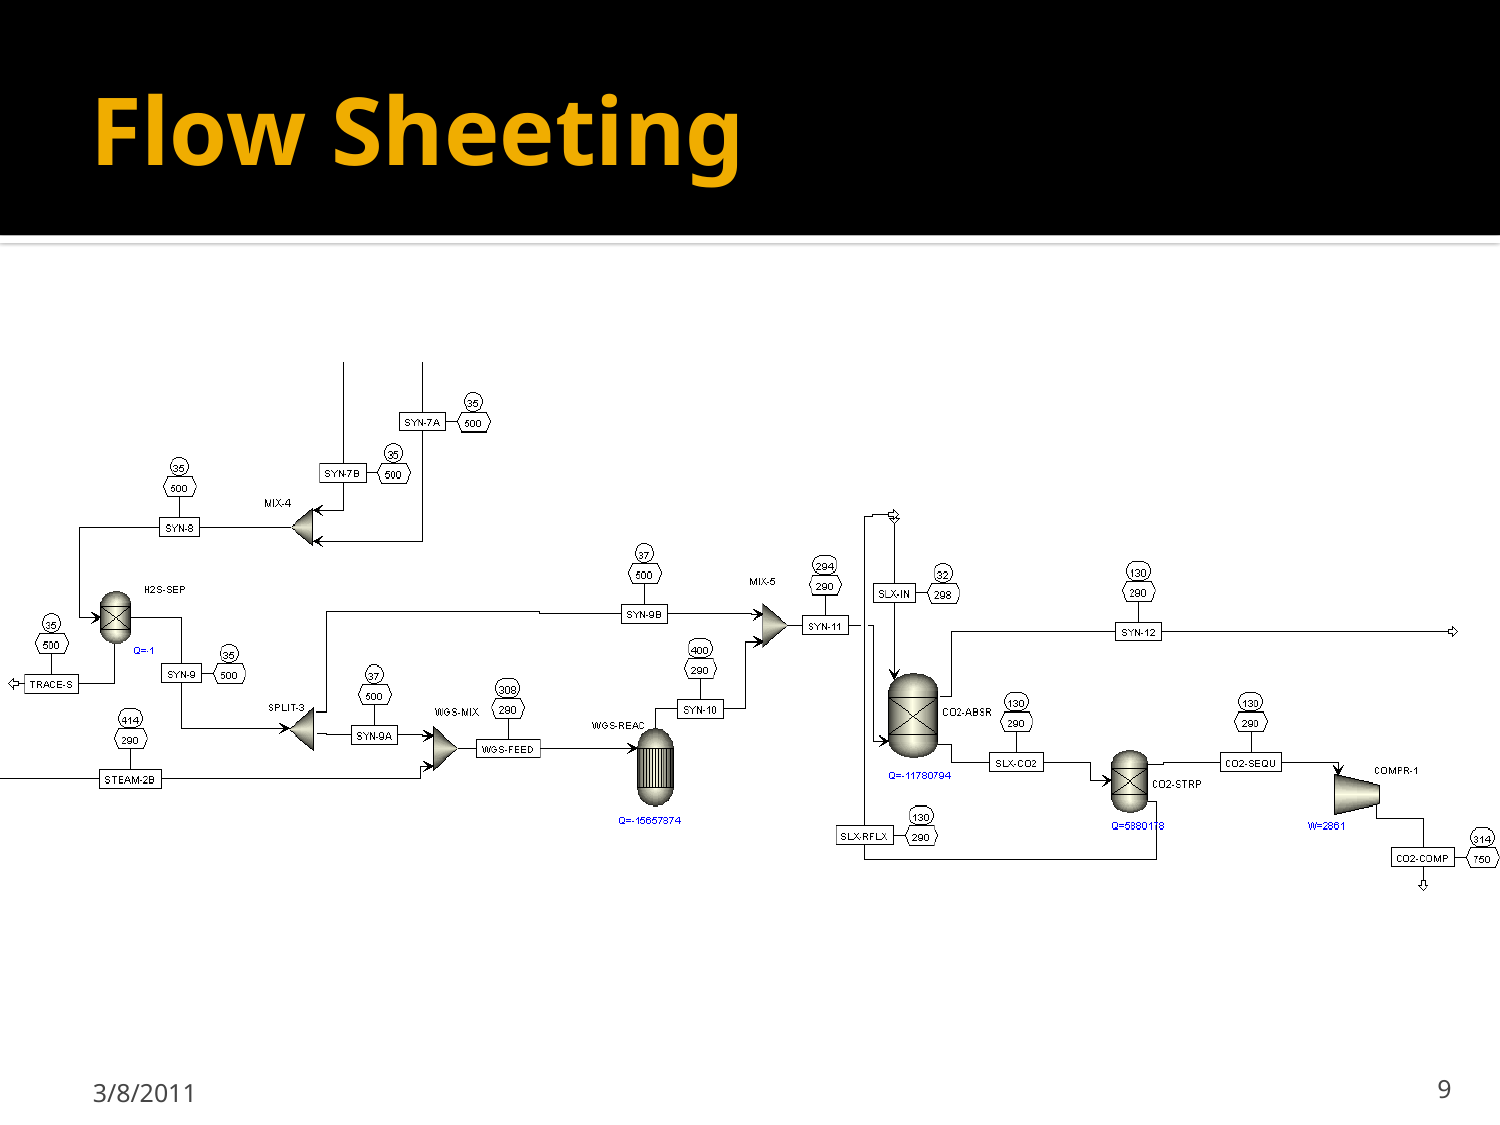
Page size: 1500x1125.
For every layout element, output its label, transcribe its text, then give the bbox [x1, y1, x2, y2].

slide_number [75, 1062, 425, 1108]
slide_number 9 [1345, 1062, 1467, 1108]
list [0, 362, 1500, 900]
title Flow Sheeting [75, 25, 1425, 231]
